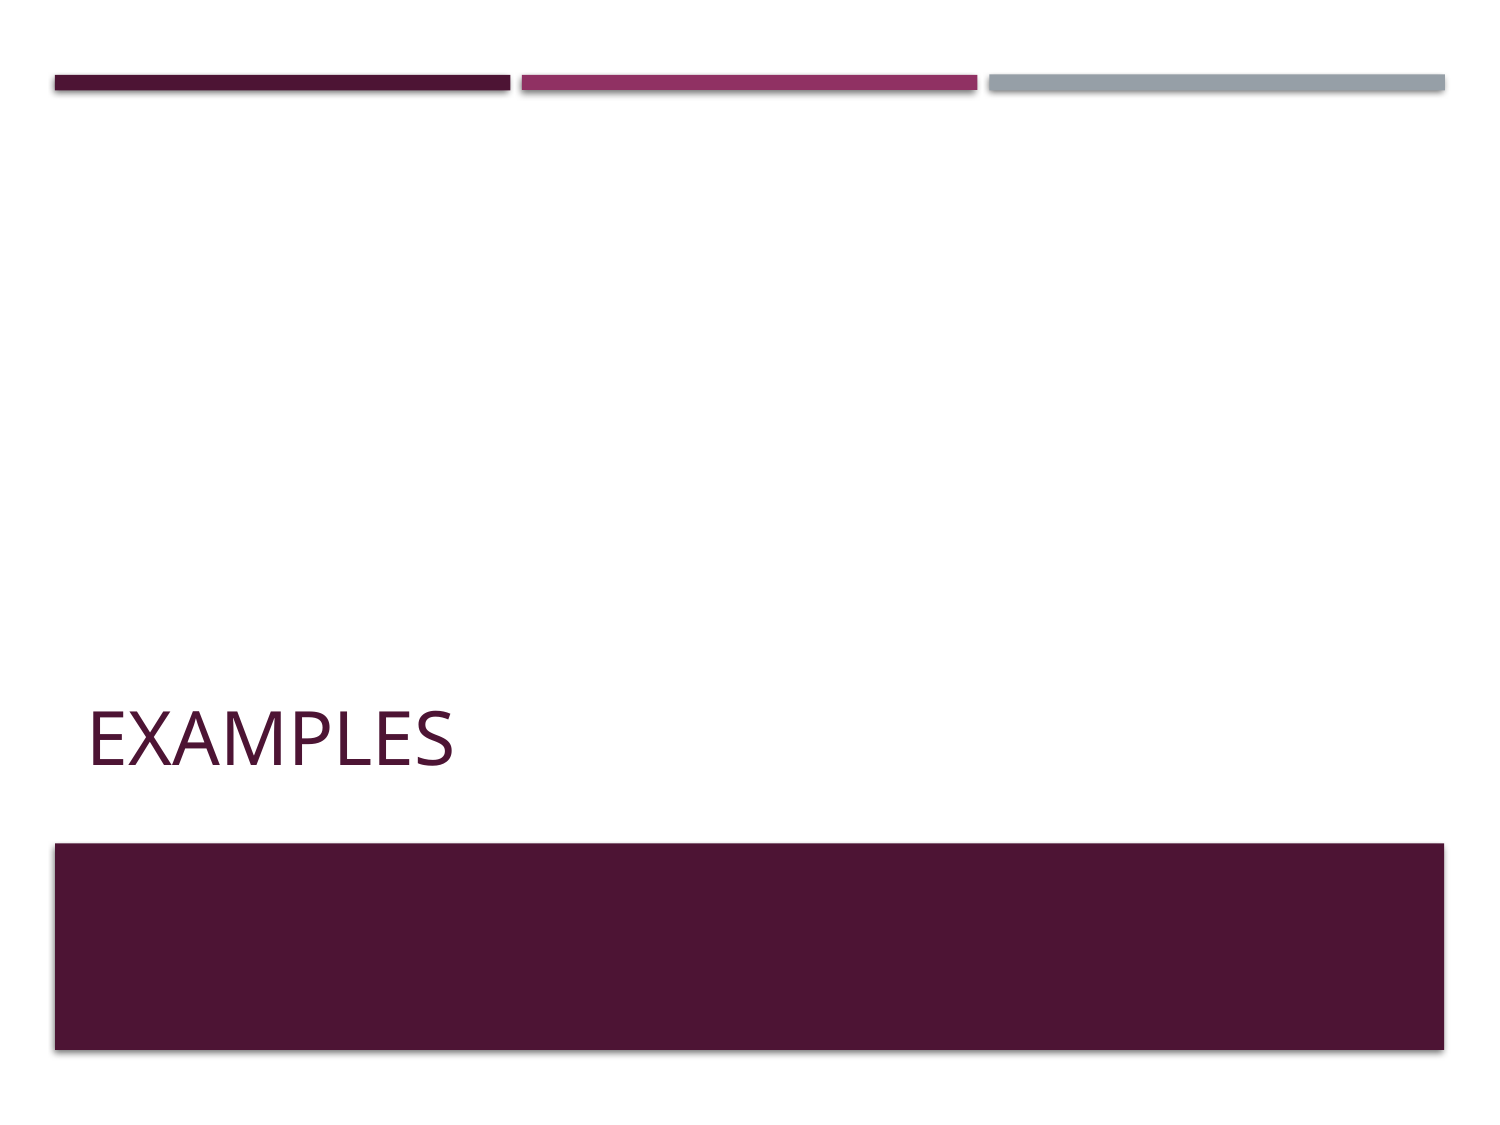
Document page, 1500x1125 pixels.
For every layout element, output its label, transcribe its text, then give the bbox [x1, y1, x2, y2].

title Examples [71, 542, 1429, 789]
